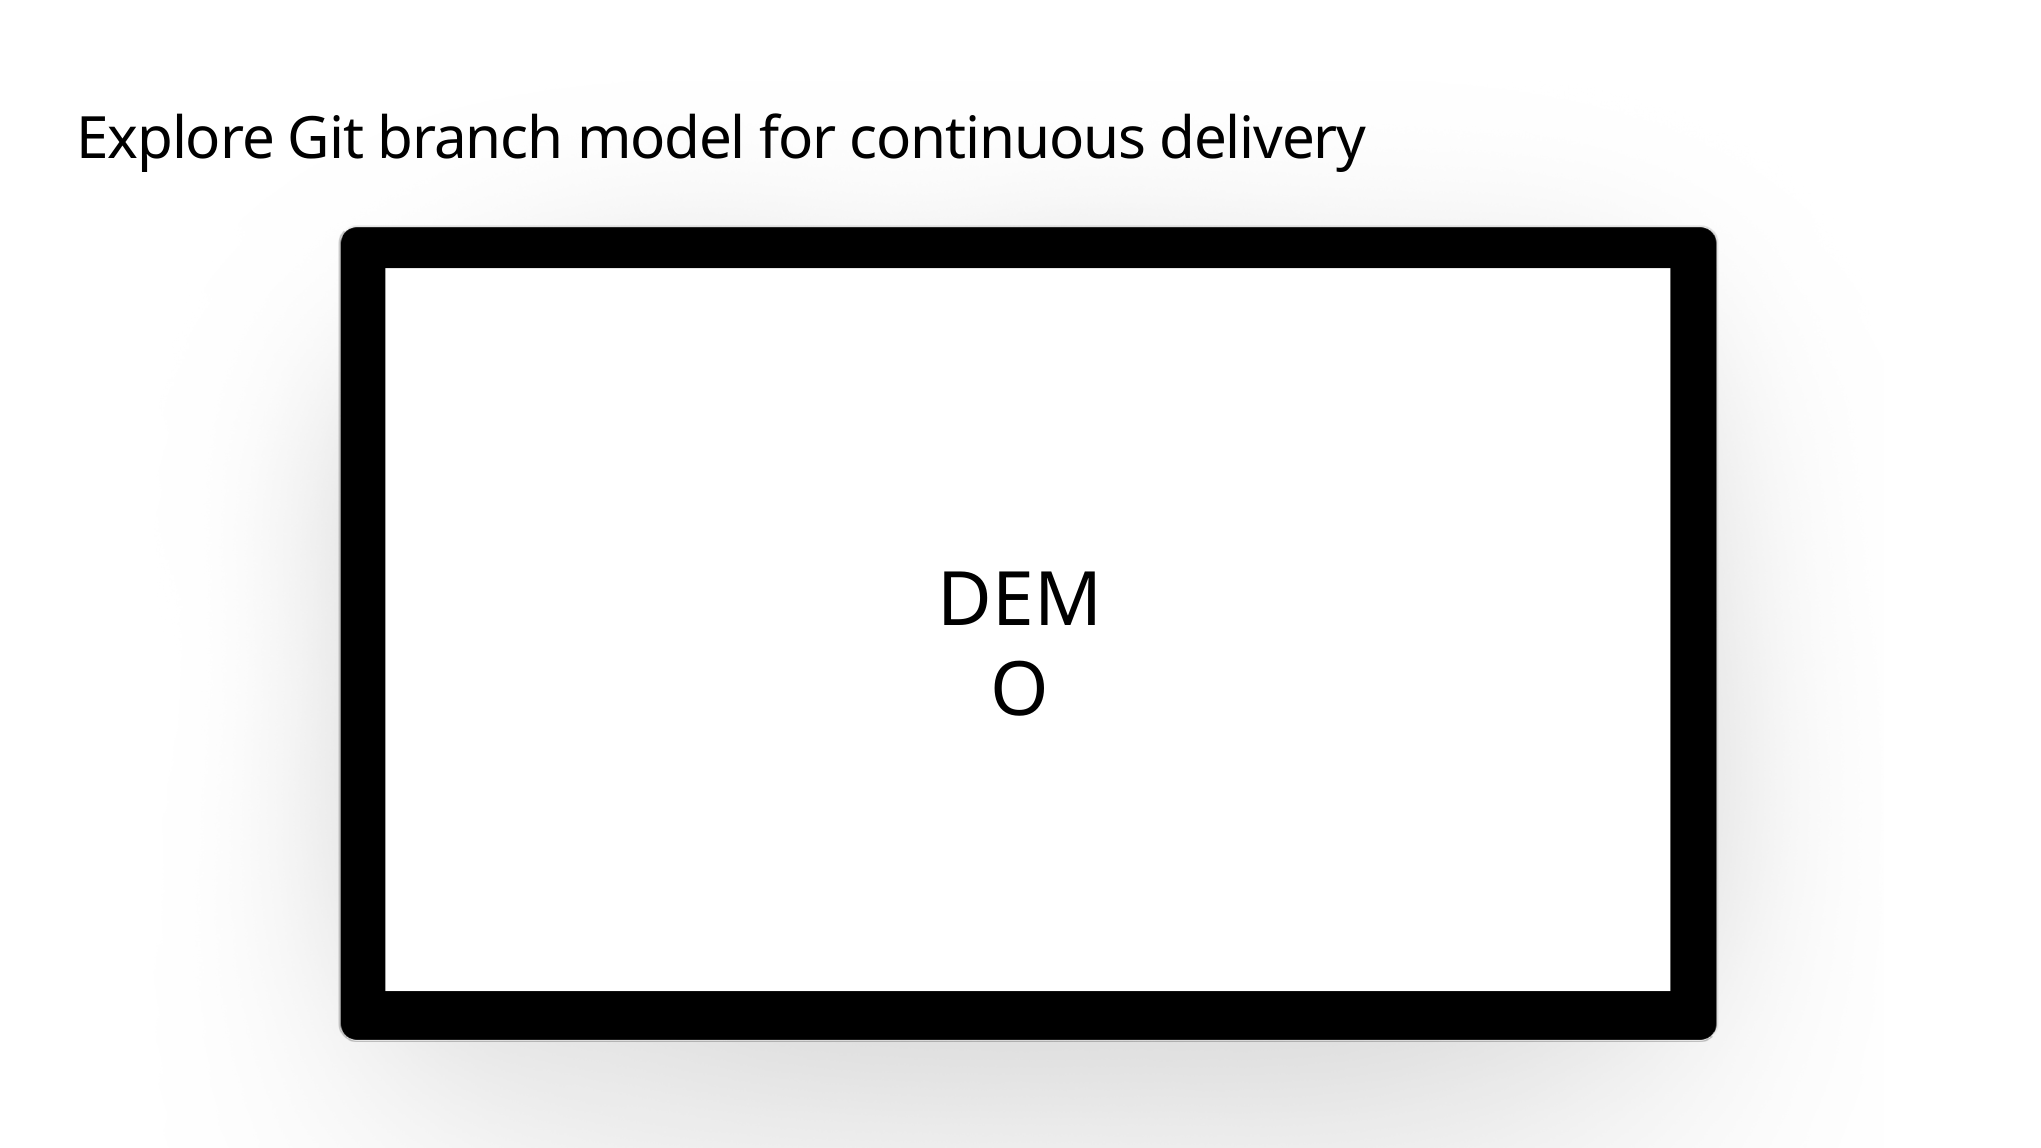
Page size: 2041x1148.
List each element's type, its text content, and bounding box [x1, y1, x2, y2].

picture [64, 81, 1884, 1148]
title Explore Git branch model for continuous delivery [76, 103, 1969, 172]
text_box DEMO [894, 543, 1146, 739]
